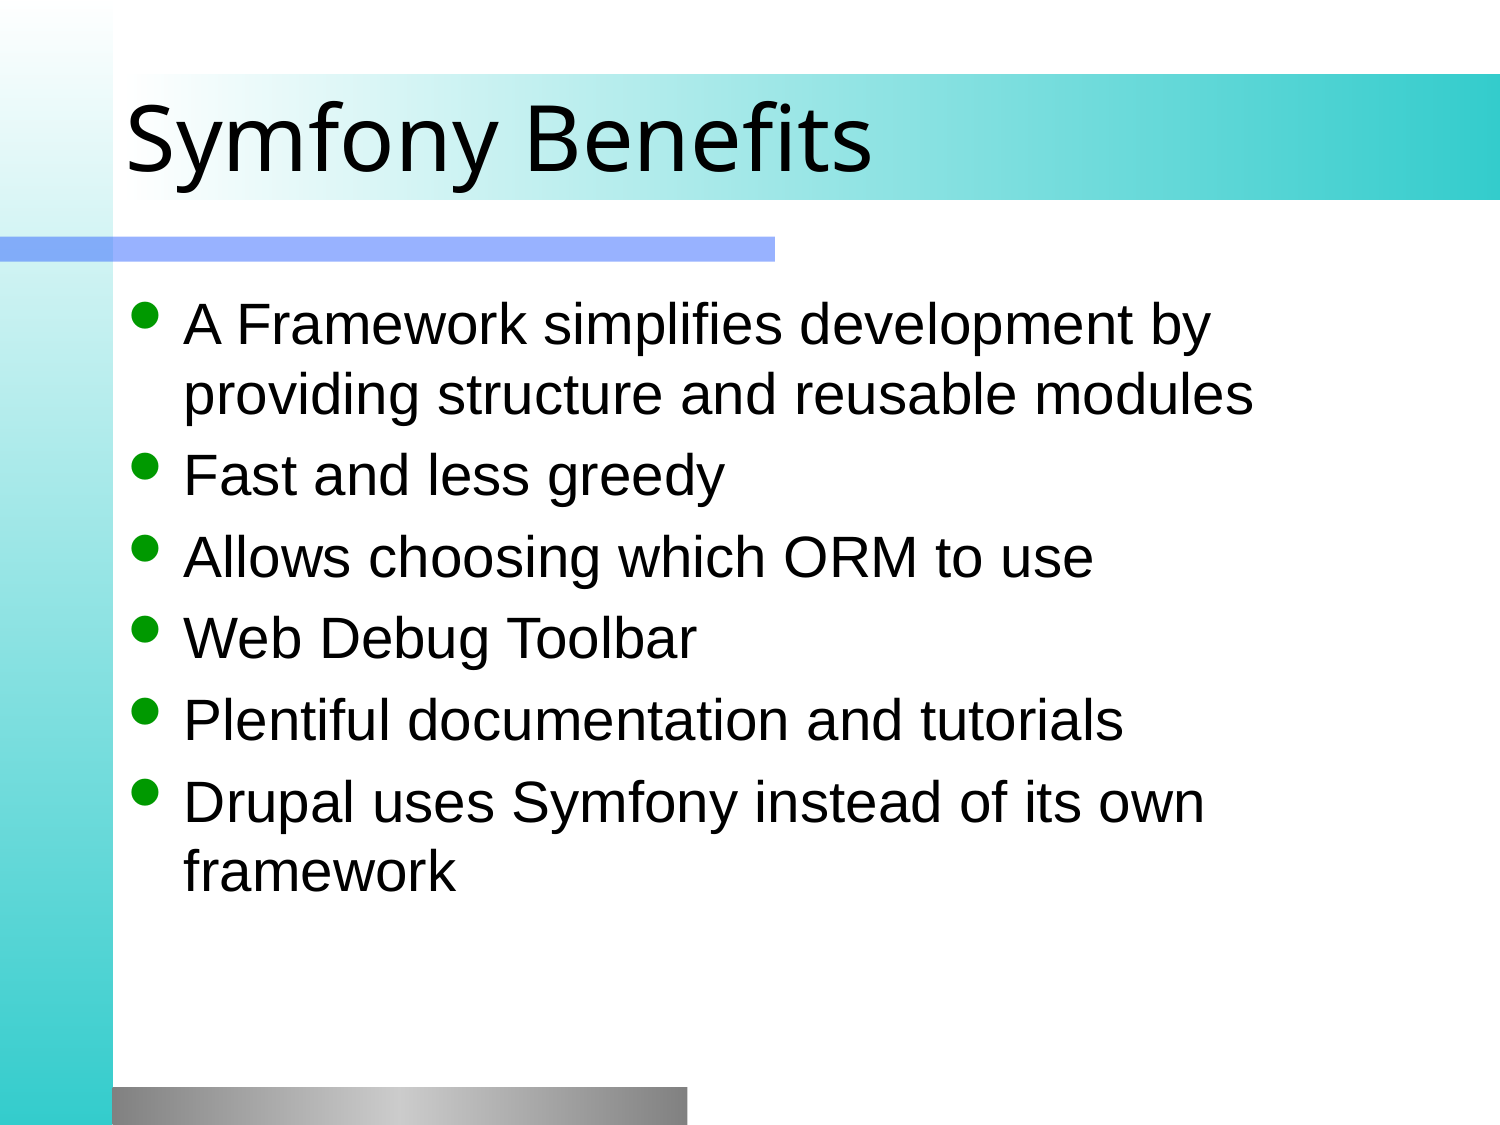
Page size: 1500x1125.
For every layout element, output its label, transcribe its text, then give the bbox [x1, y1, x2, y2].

title Symfony Benefits [110, 40, 1386, 229]
list A Framework simplifies development by providing structure and reusable modules Fast and less greedy Allows choosing which ORM to use Web Debug Toolbar Plentiful documentation and tutorials Drupal uses Symfony instead of its own framework [112, 278, 1388, 1073]
